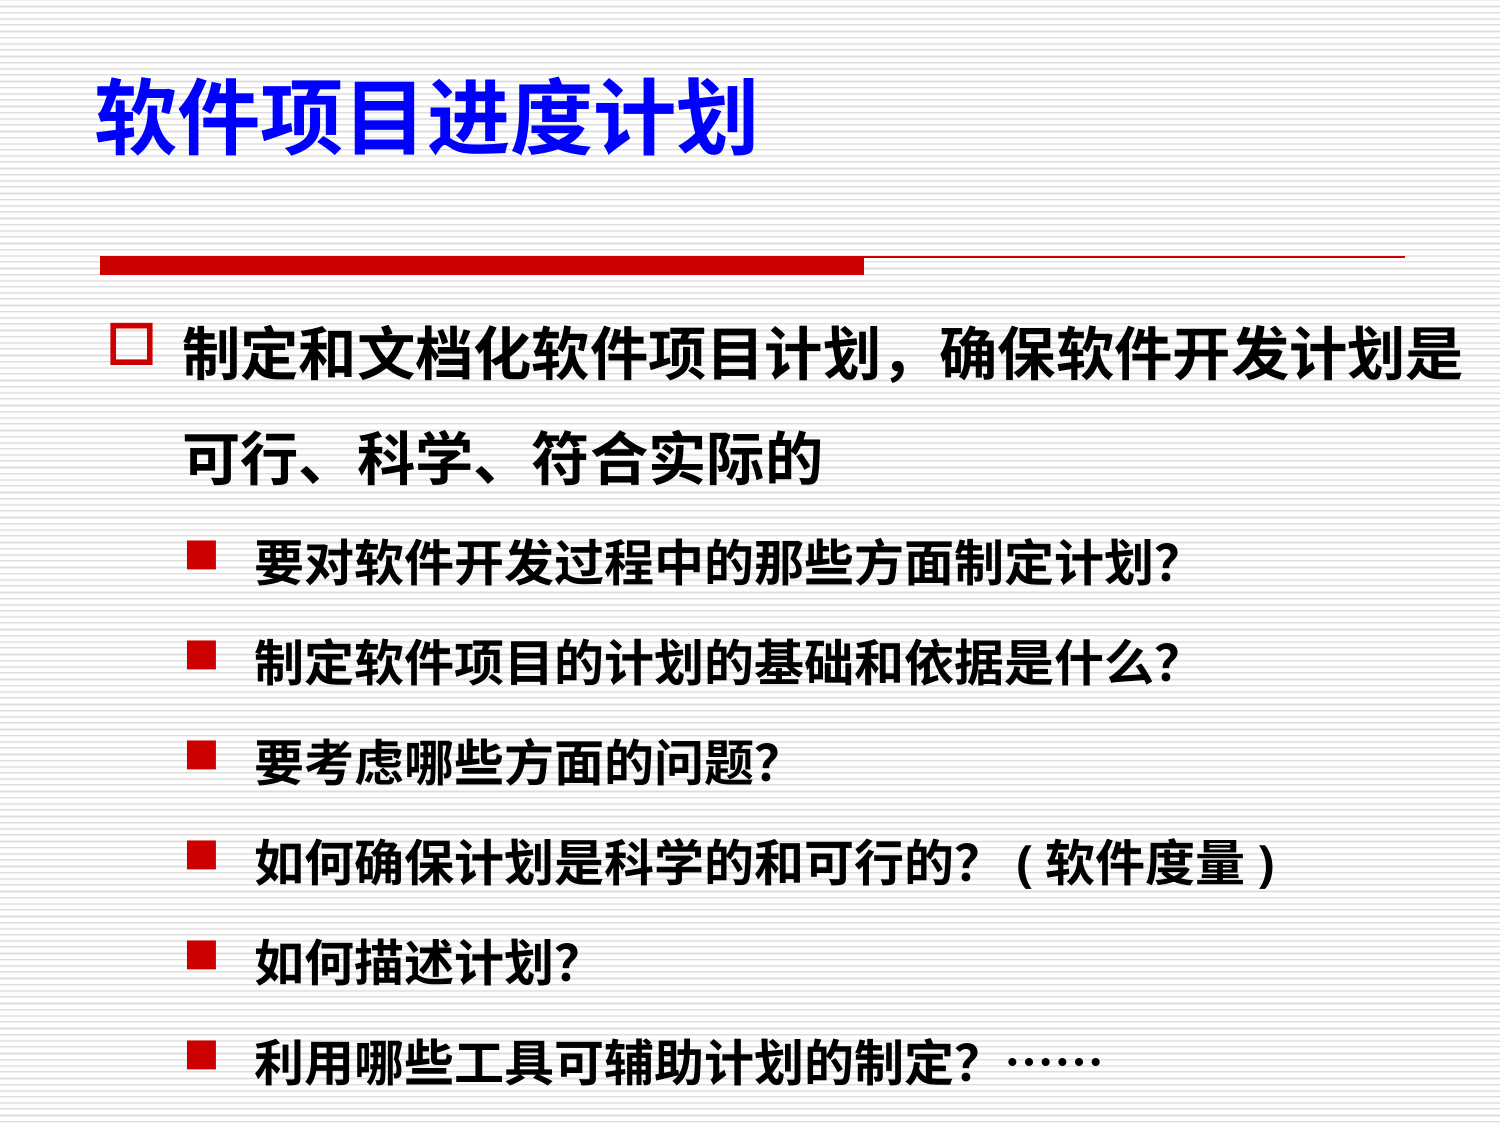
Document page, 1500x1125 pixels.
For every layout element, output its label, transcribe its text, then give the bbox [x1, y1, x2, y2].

picture [0, 0, 1500, 1125]
text_box 制定和文档化软件项目计划，确保软件开发计划是可行、科学、符合实际的 要对软件开发过程中的那些方面制定计划？ 制定软件项目的计划的基础和依据是什么？ 要考虑哪些方面的问题？ 如何确保计划是科学的和可行的？(软件度量) 如何描述计划？ 利用哪些工具可辅助计划的制定？…… [90, 274, 1500, 1118]
title 软件项目进度计划 [79, 60, 891, 173]
